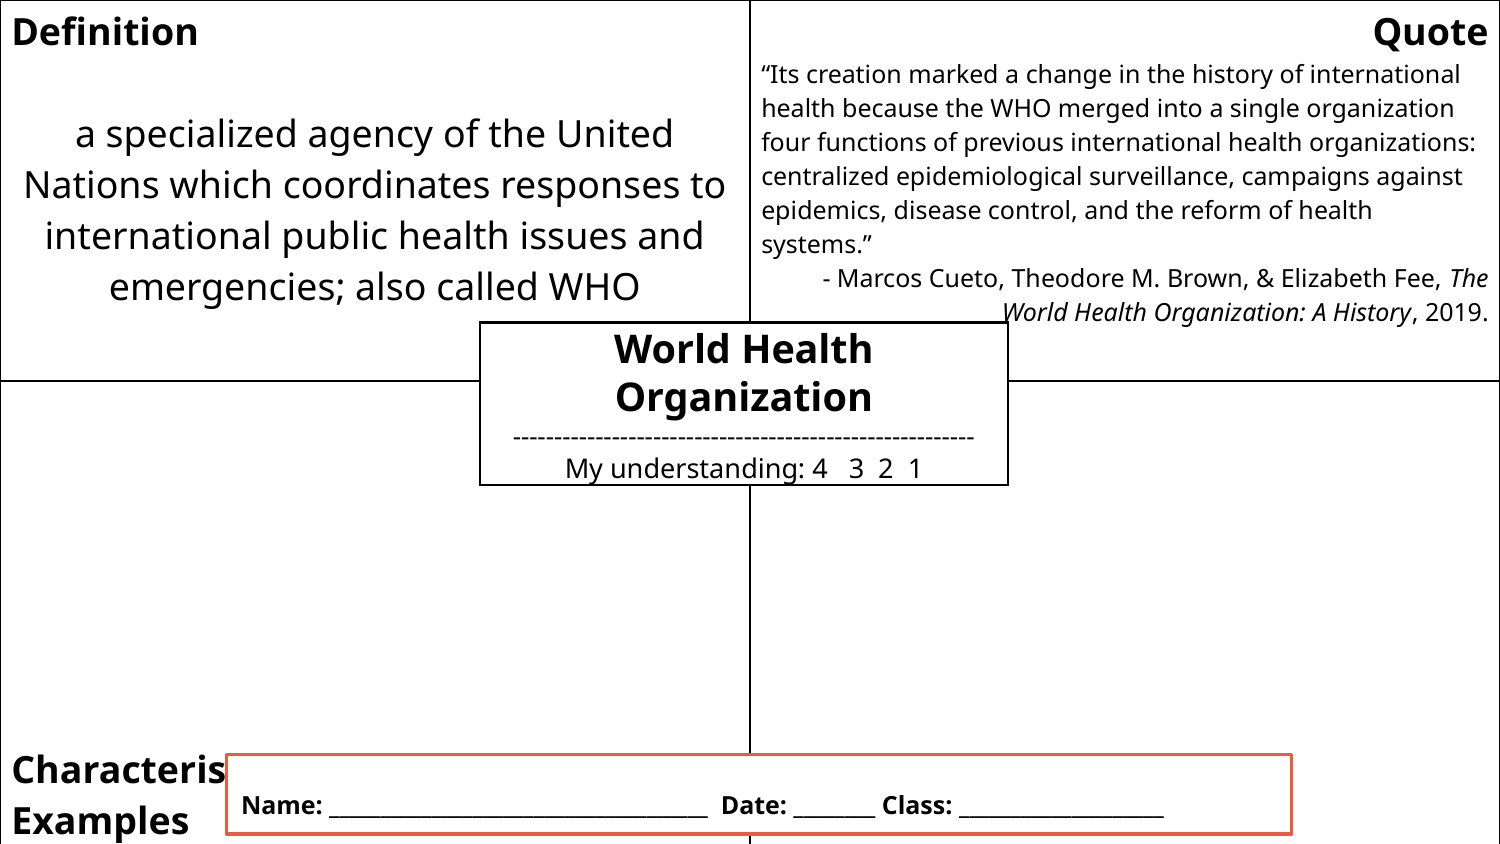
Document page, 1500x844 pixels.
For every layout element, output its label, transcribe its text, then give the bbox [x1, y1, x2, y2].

text_box World Health Organization -------------------------------------------------------- My understanding: 4 3 2 1 [480, 322, 1008, 486]
table_header Quote “Its creation marked a change in the history of international health because the WHO merged into a single organization four functions of previous international health organizations: centralized epidemiological surveillance, campaigns against epidemics, disease control, and the reform of health systems.” - Marcos Cueto, Theodore M. Brown, & Elizabeth Fee, The World Health Organization: A History, 2019. [751, 1, 1499, 380]
table_cell Question [751, 382, 1499, 844]
text_box Name: _____________________________________ Date: ________ Class: ____________________ [226, 754, 1292, 834]
table_cell Characteristics/ Examples [1, 382, 749, 844]
table_header Definition a specialized agency of the United Nations which coordinates responses to international public health issues and emergencies; also called WHO [1, 1, 749, 380]
